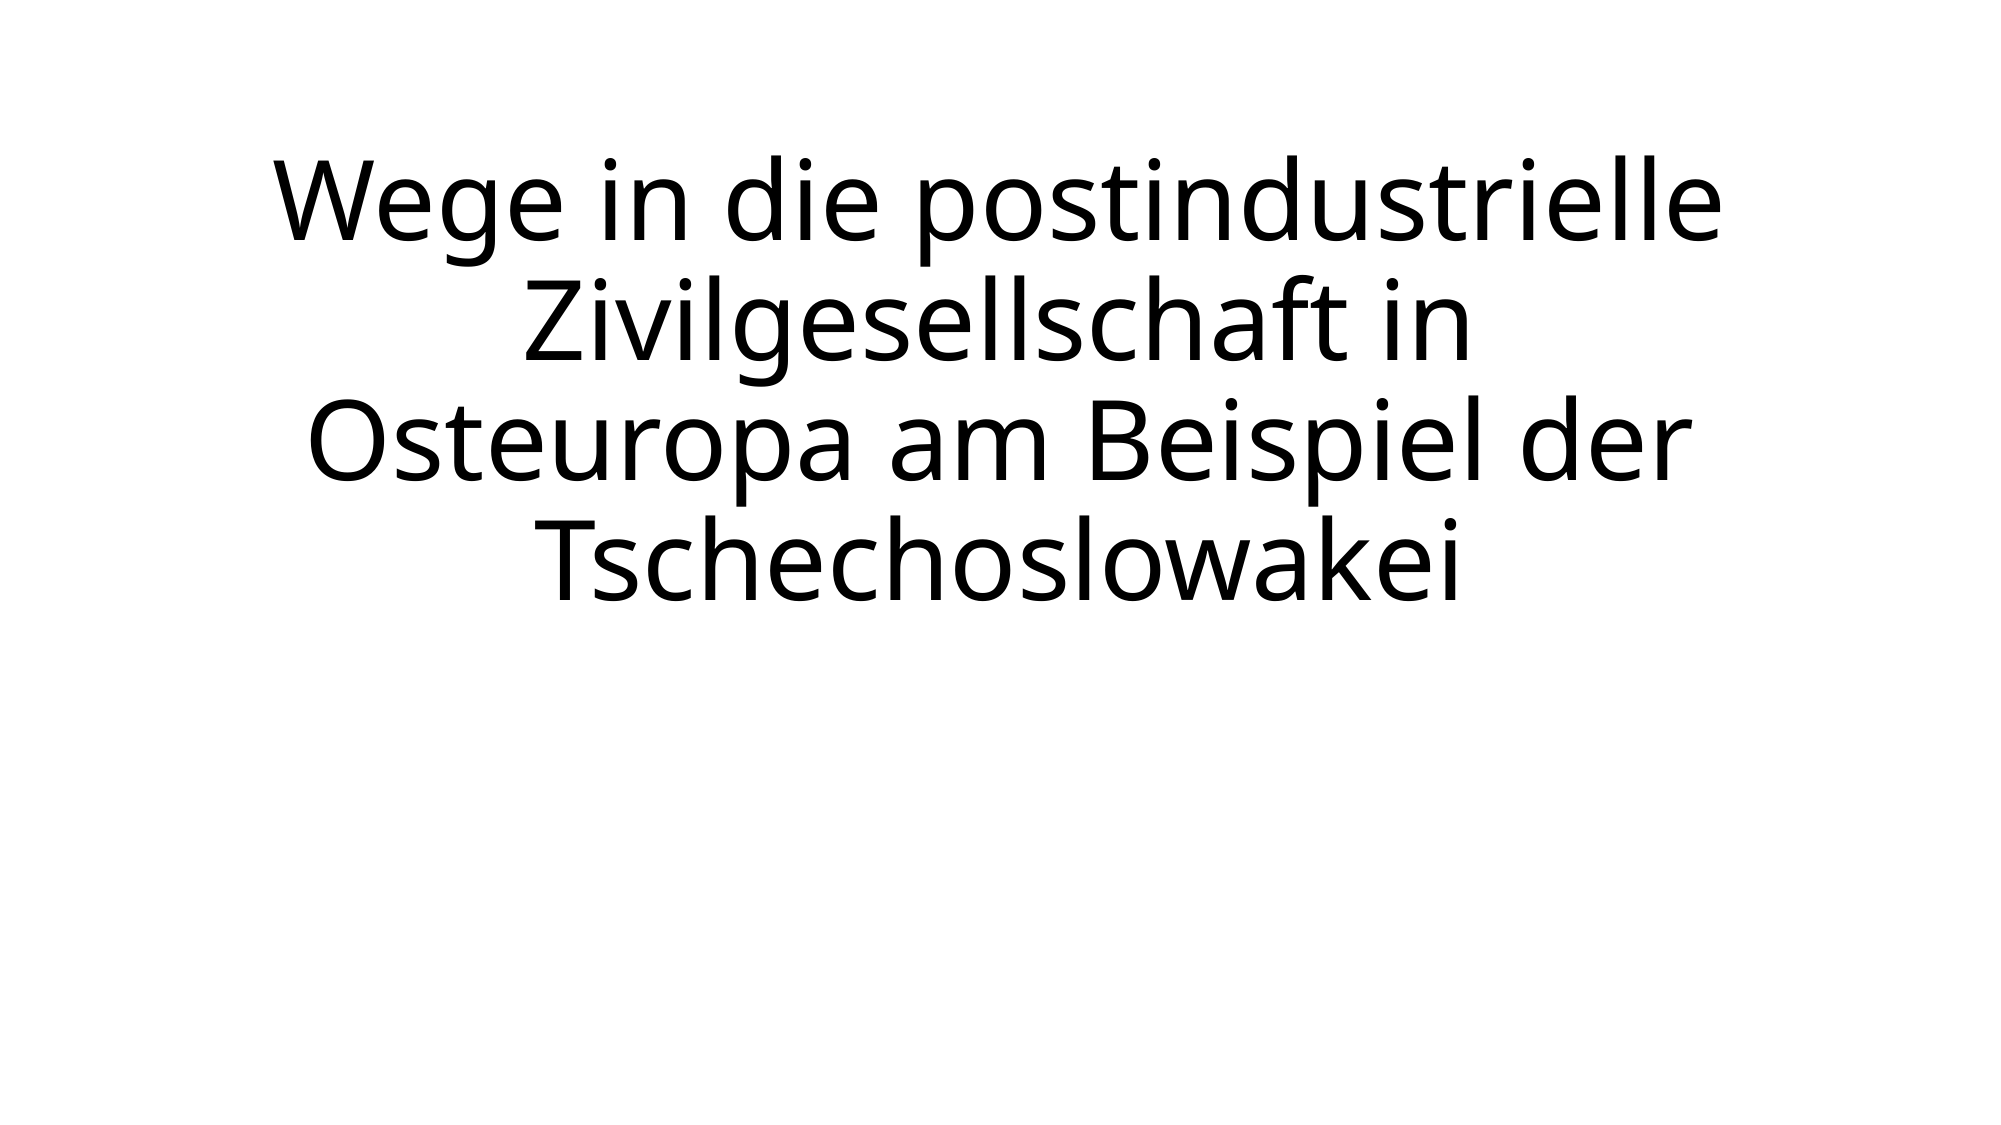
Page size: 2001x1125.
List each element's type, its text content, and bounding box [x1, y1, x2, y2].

title Wege in die postindustrielle Zivilgesellschaft in Osteuropa am Beispiel der Tschechoslowakei [249, 93, 1750, 633]
